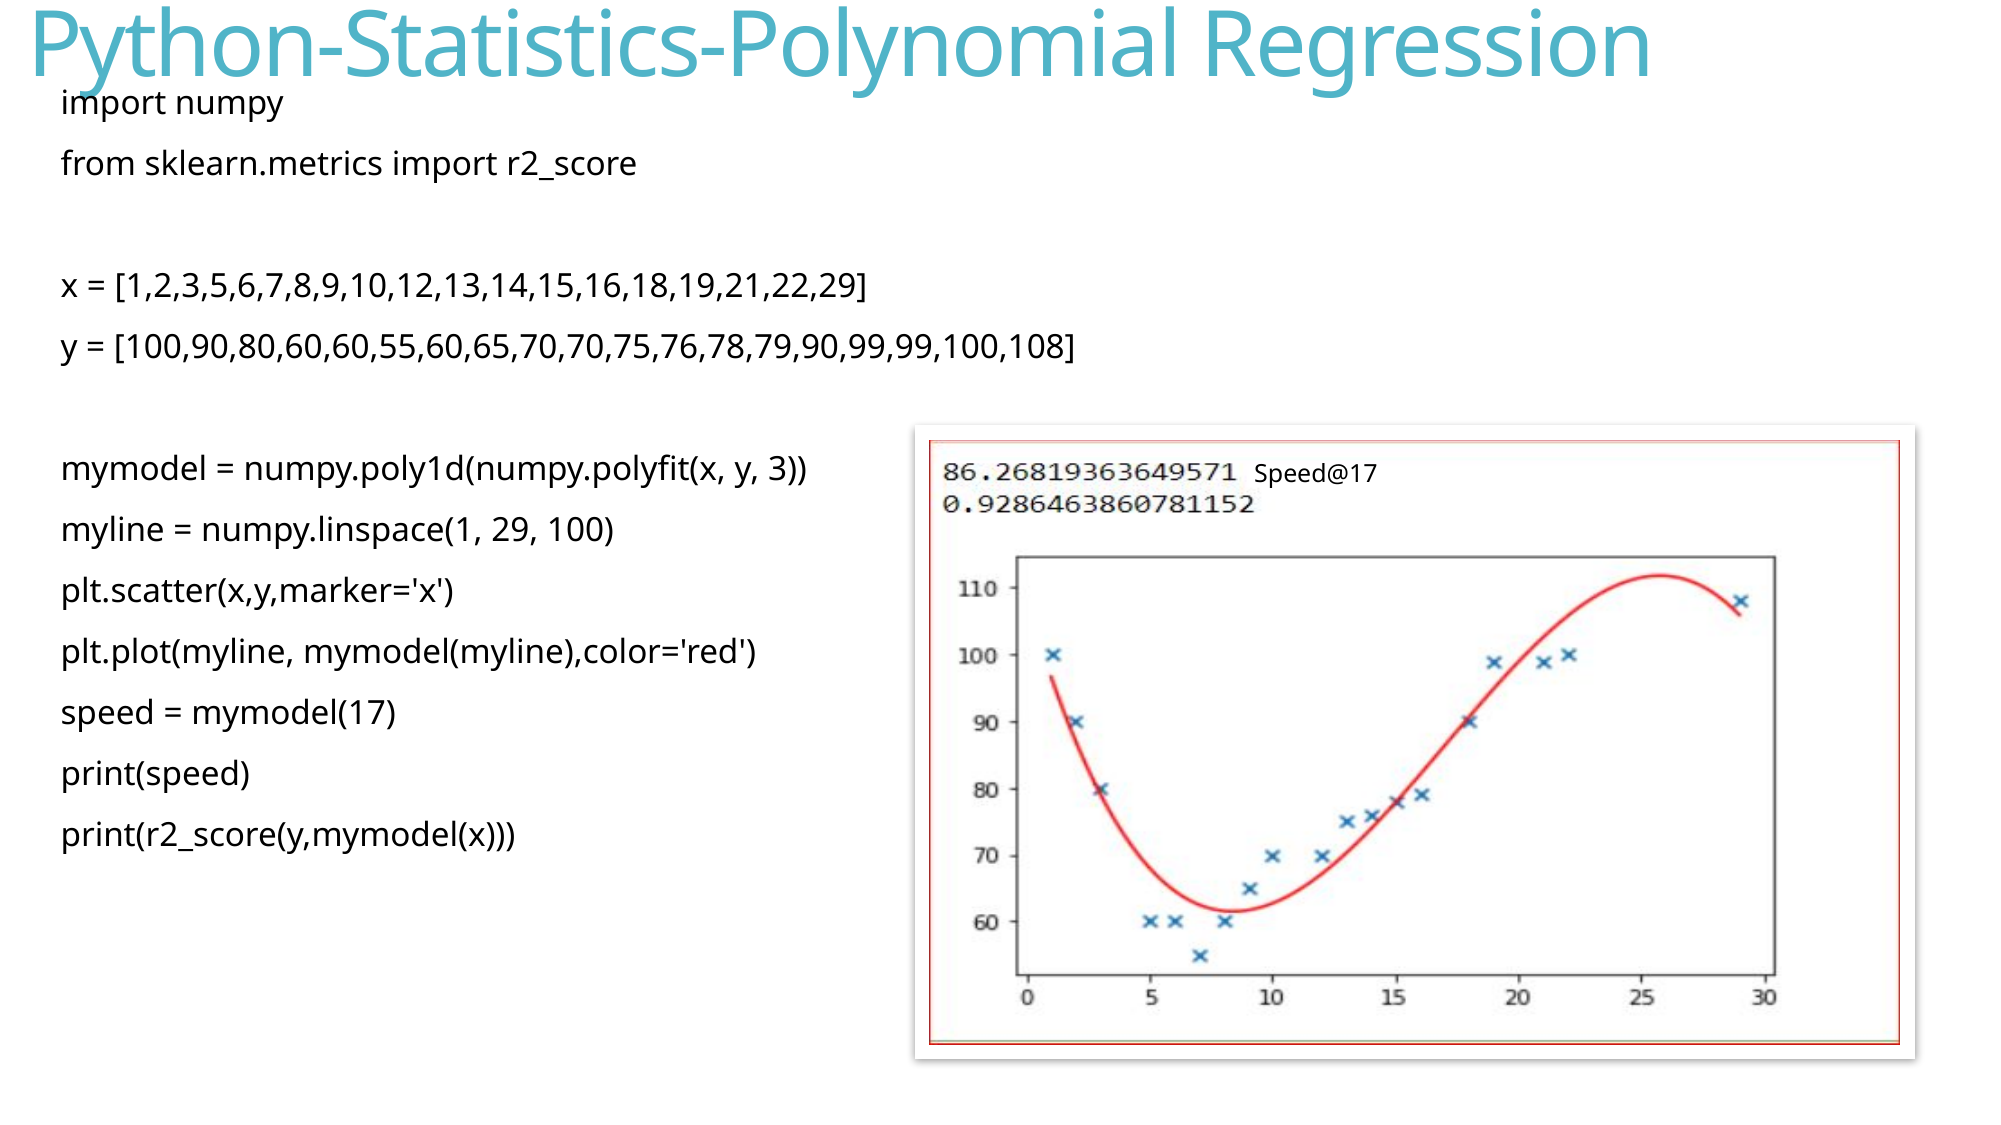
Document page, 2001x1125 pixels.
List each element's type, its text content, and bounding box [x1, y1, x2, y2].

list import numpy from sklearn.metrics import r2_score x = [1,2,3,5,6,7,8,9,10,12,13,14,15,16,18,19,21,22,29] y = [100,90,80,60,60,55,60,65,70,70,75,76,78,79,90,99,99,100,108] mymodel = numpy.poly1d(numpy.polyfit(x, y, 3)) myline = numpy.linspace(1, 29, 100) plt.scatter(x,y,marker='x') plt.plot(myline, mymodel(myline),color='red') speed = mymodel(17) print(speed) print(r2_score(y,mymodel(x))) [30, 80, 1988, 1118]
title Python-Statistics-Polynomial Regression [12, 13, 1949, 83]
picture [928, 439, 1901, 1046]
